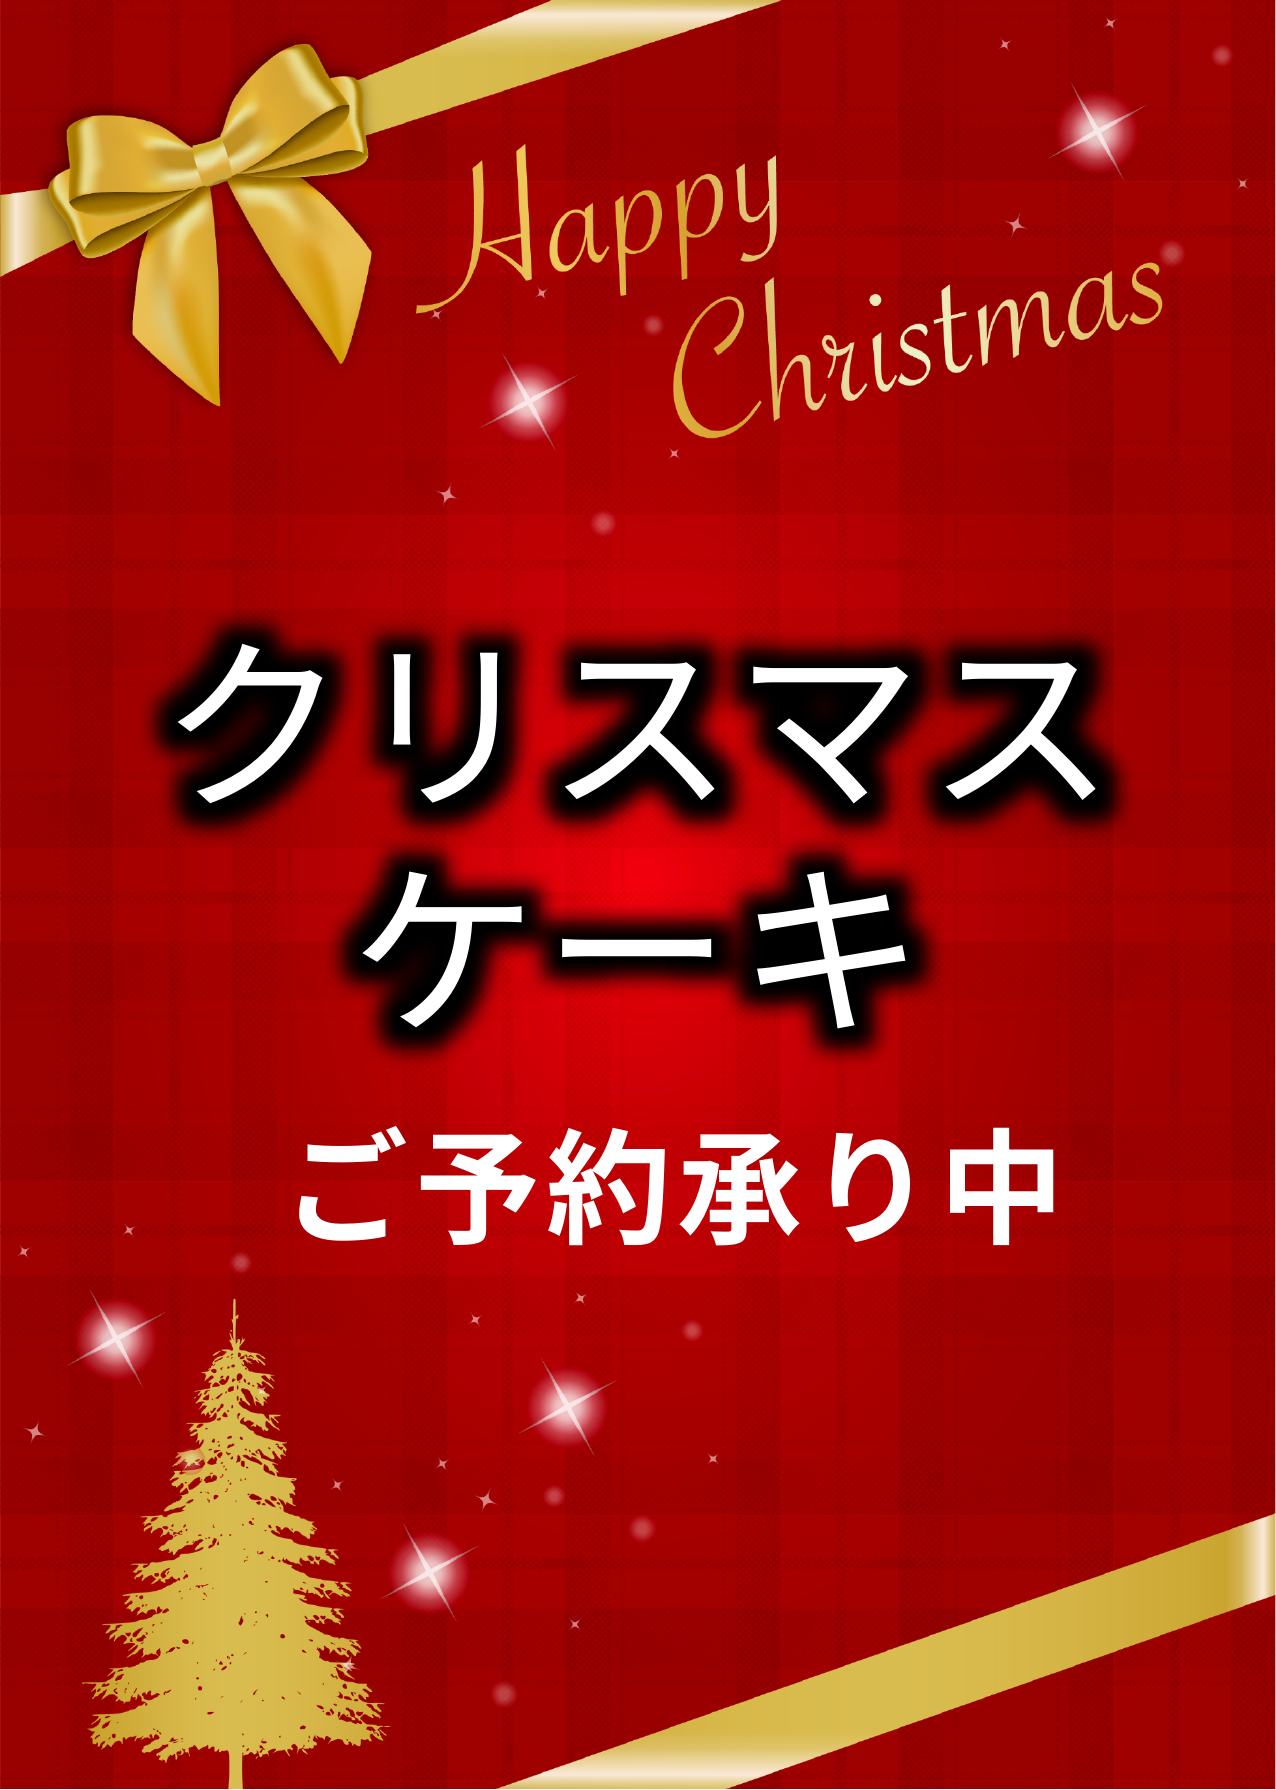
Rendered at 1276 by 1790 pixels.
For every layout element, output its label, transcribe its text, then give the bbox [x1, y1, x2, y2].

picture [0, 0, 1276, 1789]
text_box ご予約承り中 [283, 1107, 1150, 1260]
text_box クリスマス ケーキ [125, 605, 1150, 1058]
